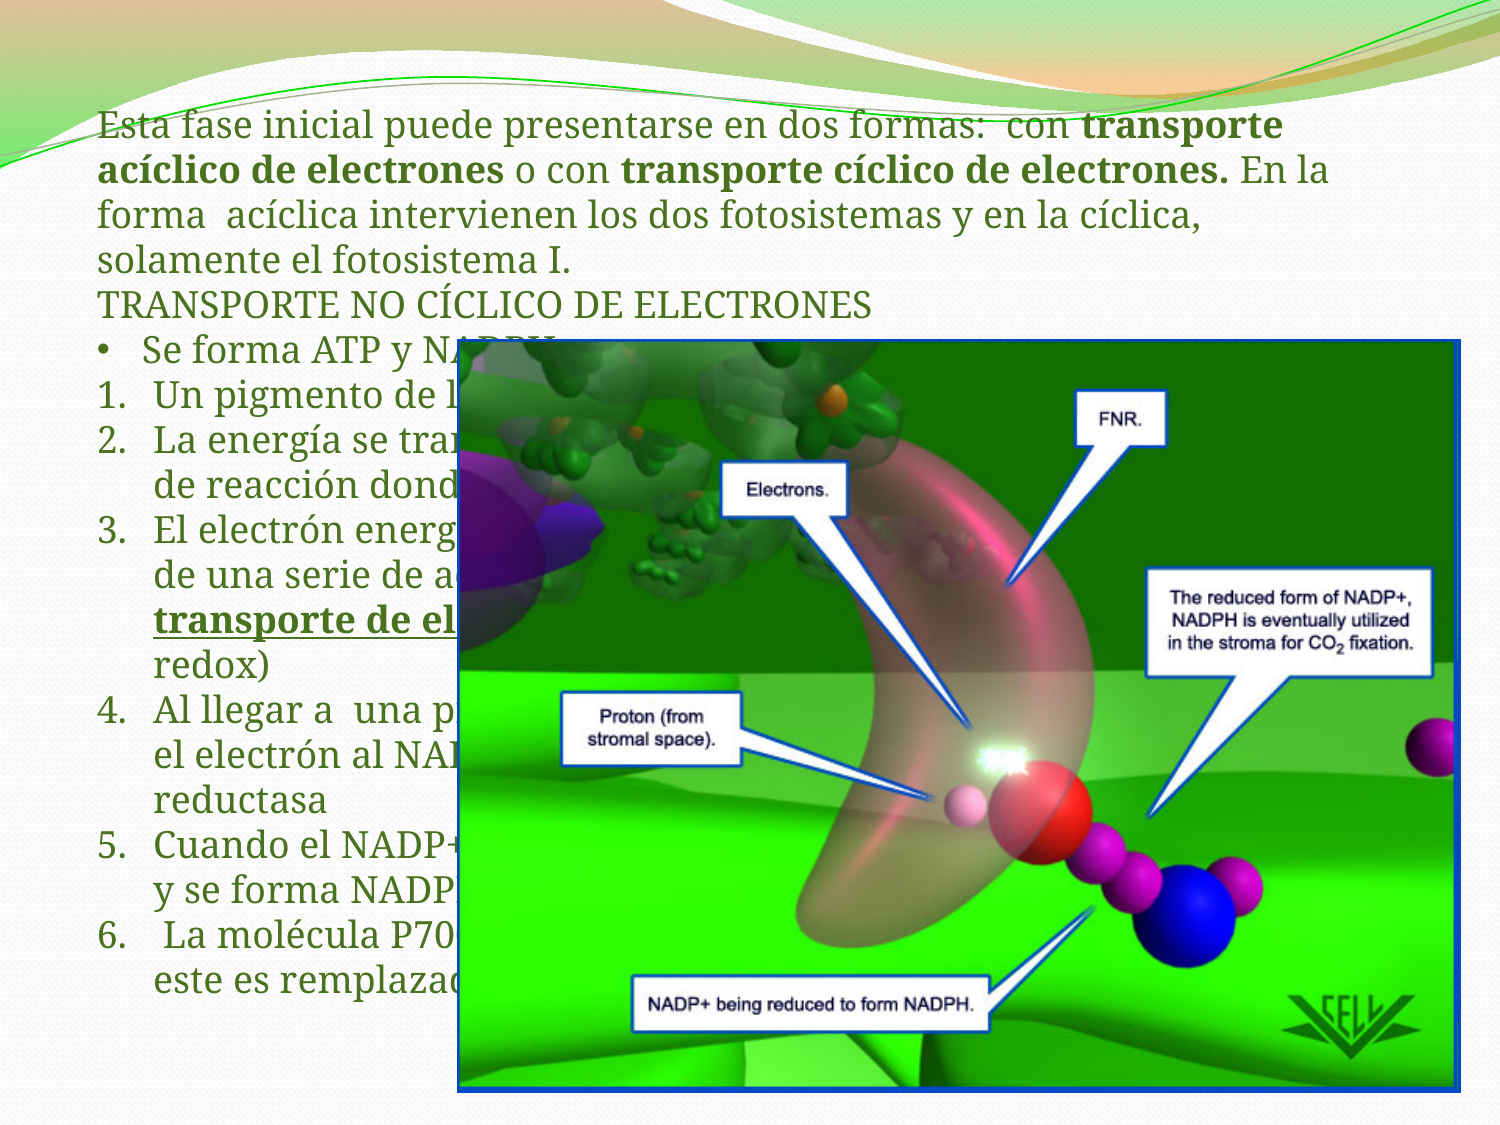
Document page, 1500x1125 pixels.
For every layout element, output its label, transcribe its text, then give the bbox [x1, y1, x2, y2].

text_box Esta fase inicial puede presentarse en dos formas: con transporte acíclico de electrones o con transporte cíclico de electrones. En la forma acíclica intervienen los dos fotosistemas y en la cíclica, solamente el fotosistema I. TRANSPORTE NO CÍCLICO DE ELECTRONES Se forma ATP y NADPH. Un pigmento de la Antena absorbe un fotón de luz La energía se transfiere de un pigmento a otro hasta llegar al centro de reacción donde excita un e- de una molécula P700 El electrón energizado pasa a un aceptor primario que forma parte de una serie de aceptores de electrones llamada Cadena de transporte de electrones donde el e- pierde energía (reacciones redox) Al llegar a una proteína llamada ferredoxina (hierro) esta transfiere el electrón al NADP+ en presencia de la enzima ferredoxina-NADP+ reductasa Cuando el NADP+ acepta 2 electrones estos de unen a un protón H+ y se forma NADPH La molécula P700 queda con carga positiva al ceder un electrón, este es remplazado por uno cedido en el fotosistema II [82, 93, 1395, 1009]
picture [456, 339, 1462, 1091]
